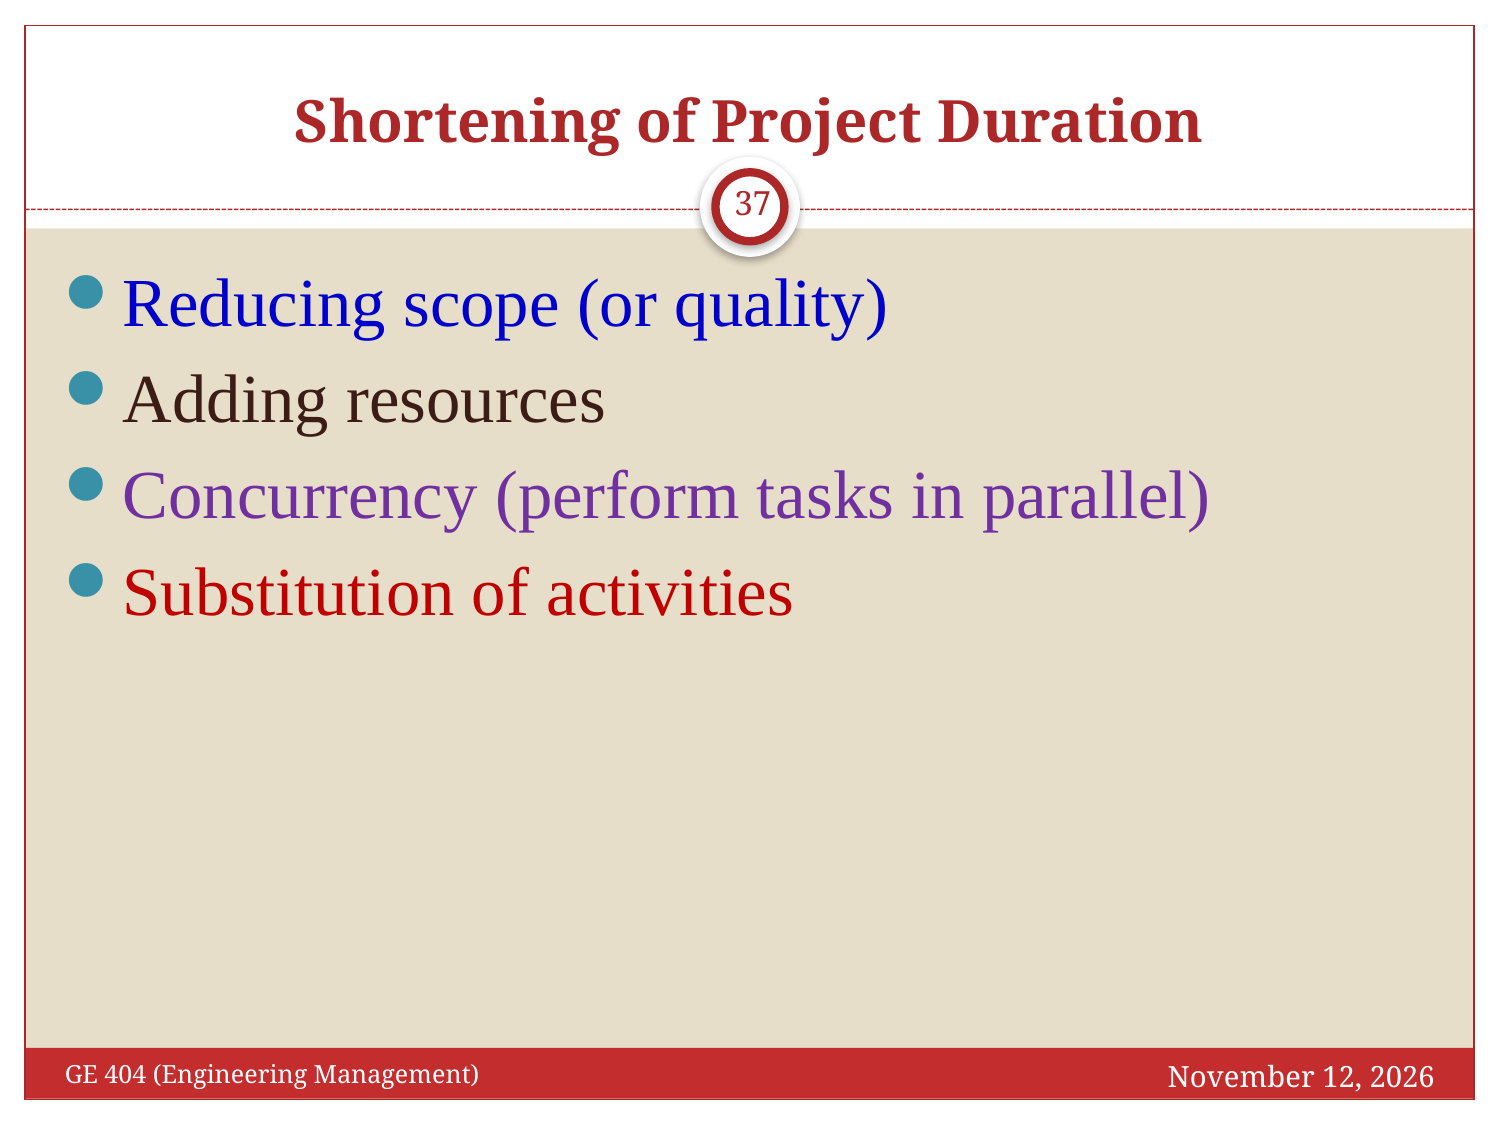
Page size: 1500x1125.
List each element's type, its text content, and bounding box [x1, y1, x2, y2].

title Shortening of Project Duration [49, 37, 1450, 162]
list Reducing scope (or quality) Adding resources Concurrency (perform tasks in parallel) Substitution of activities [49, 250, 1445, 1001]
footer GE 404 (Engineering Management) [50, 1051, 638, 1112]
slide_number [950, 1050, 1450, 1111]
slide_number 37 [715, 168, 791, 241]
